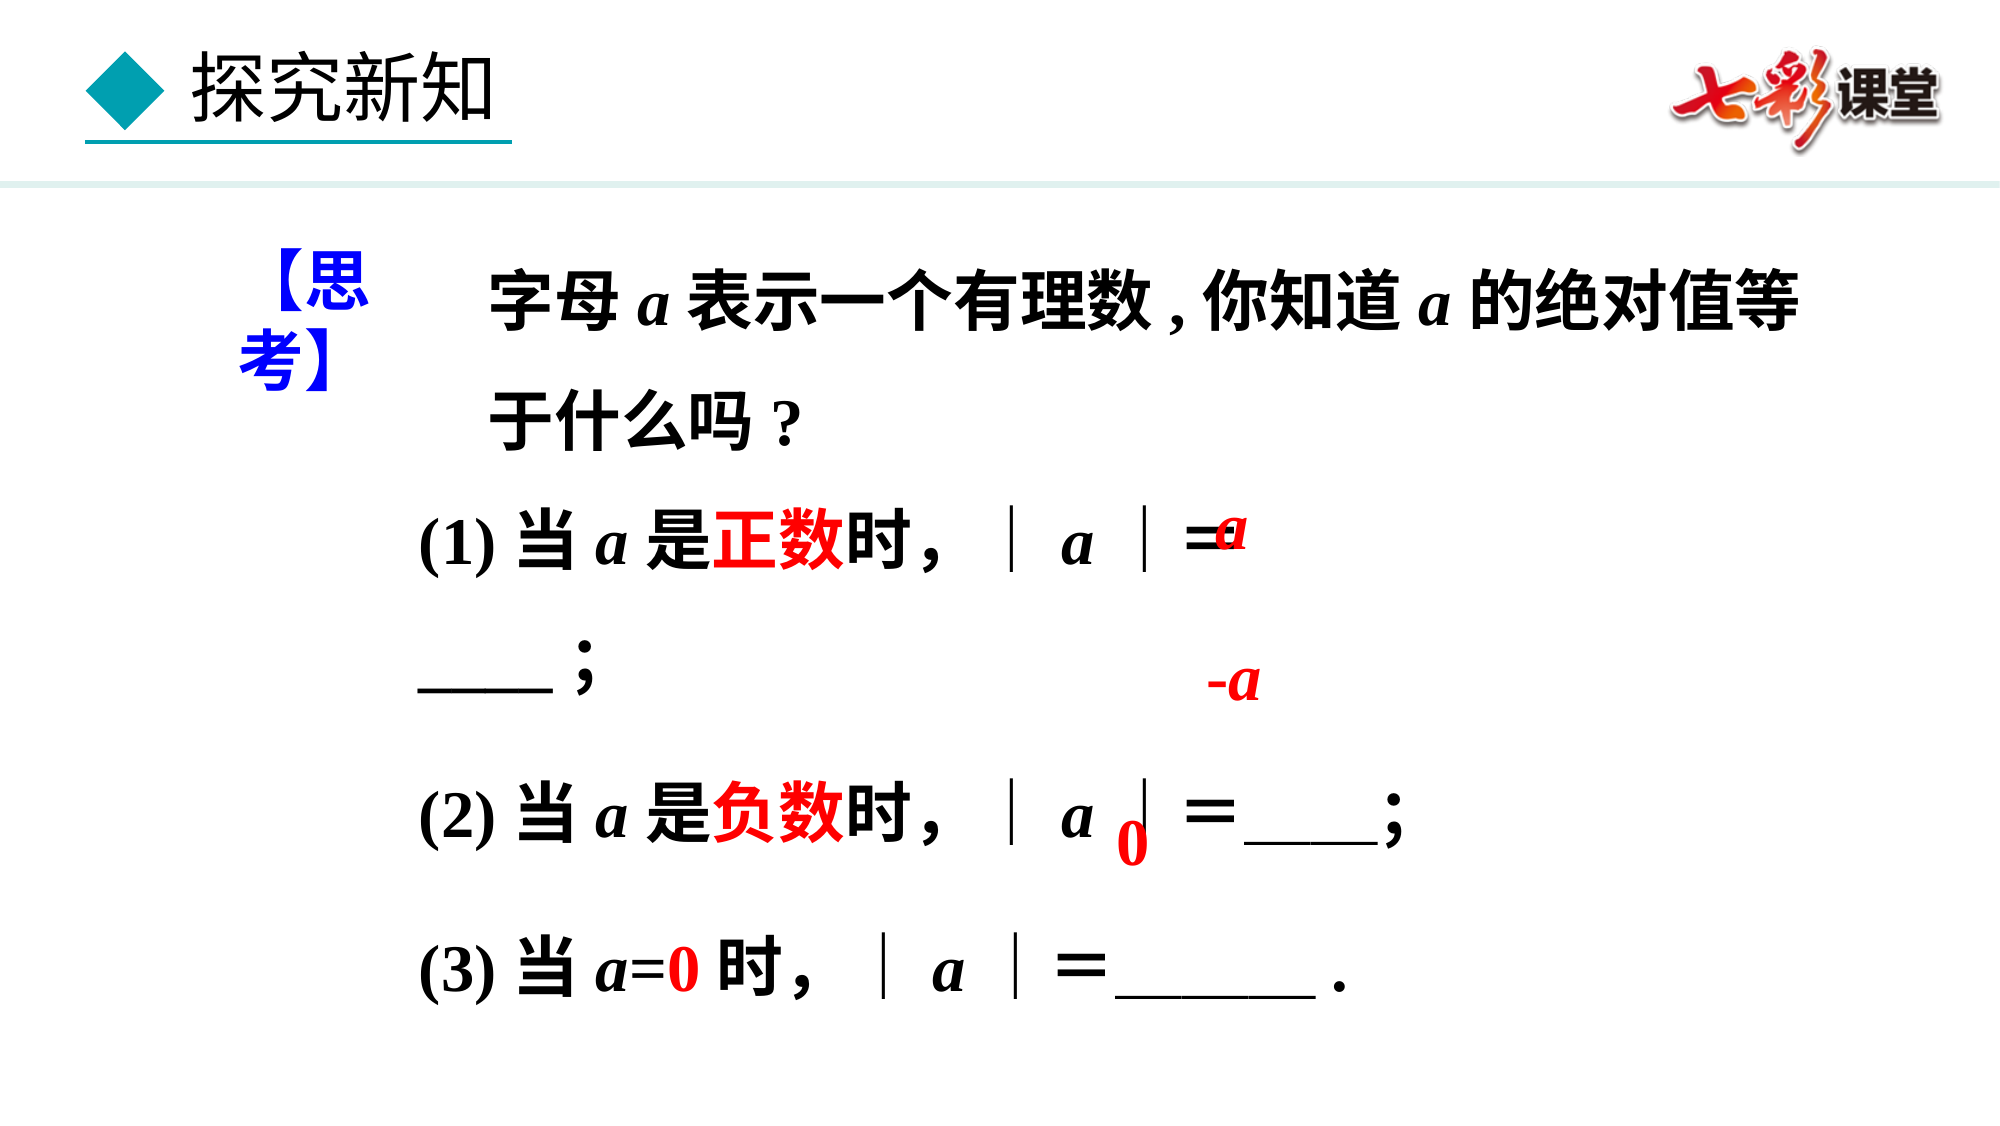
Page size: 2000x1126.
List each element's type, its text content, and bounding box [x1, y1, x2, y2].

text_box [222, 211, 1842, 475]
text_box -a [1186, 623, 1330, 724]
text_box a [1195, 486, 1279, 573]
text_box 0 [1096, 788, 1191, 889]
text_box (1)当a是正数时，｜a｜＝____； (2)当a是负数时，｜a｜＝＿＿； (3)当a=0时，｜a｜＝＿＿＿. [399, 486, 1430, 1015]
picture [1666, 42, 1948, 157]
